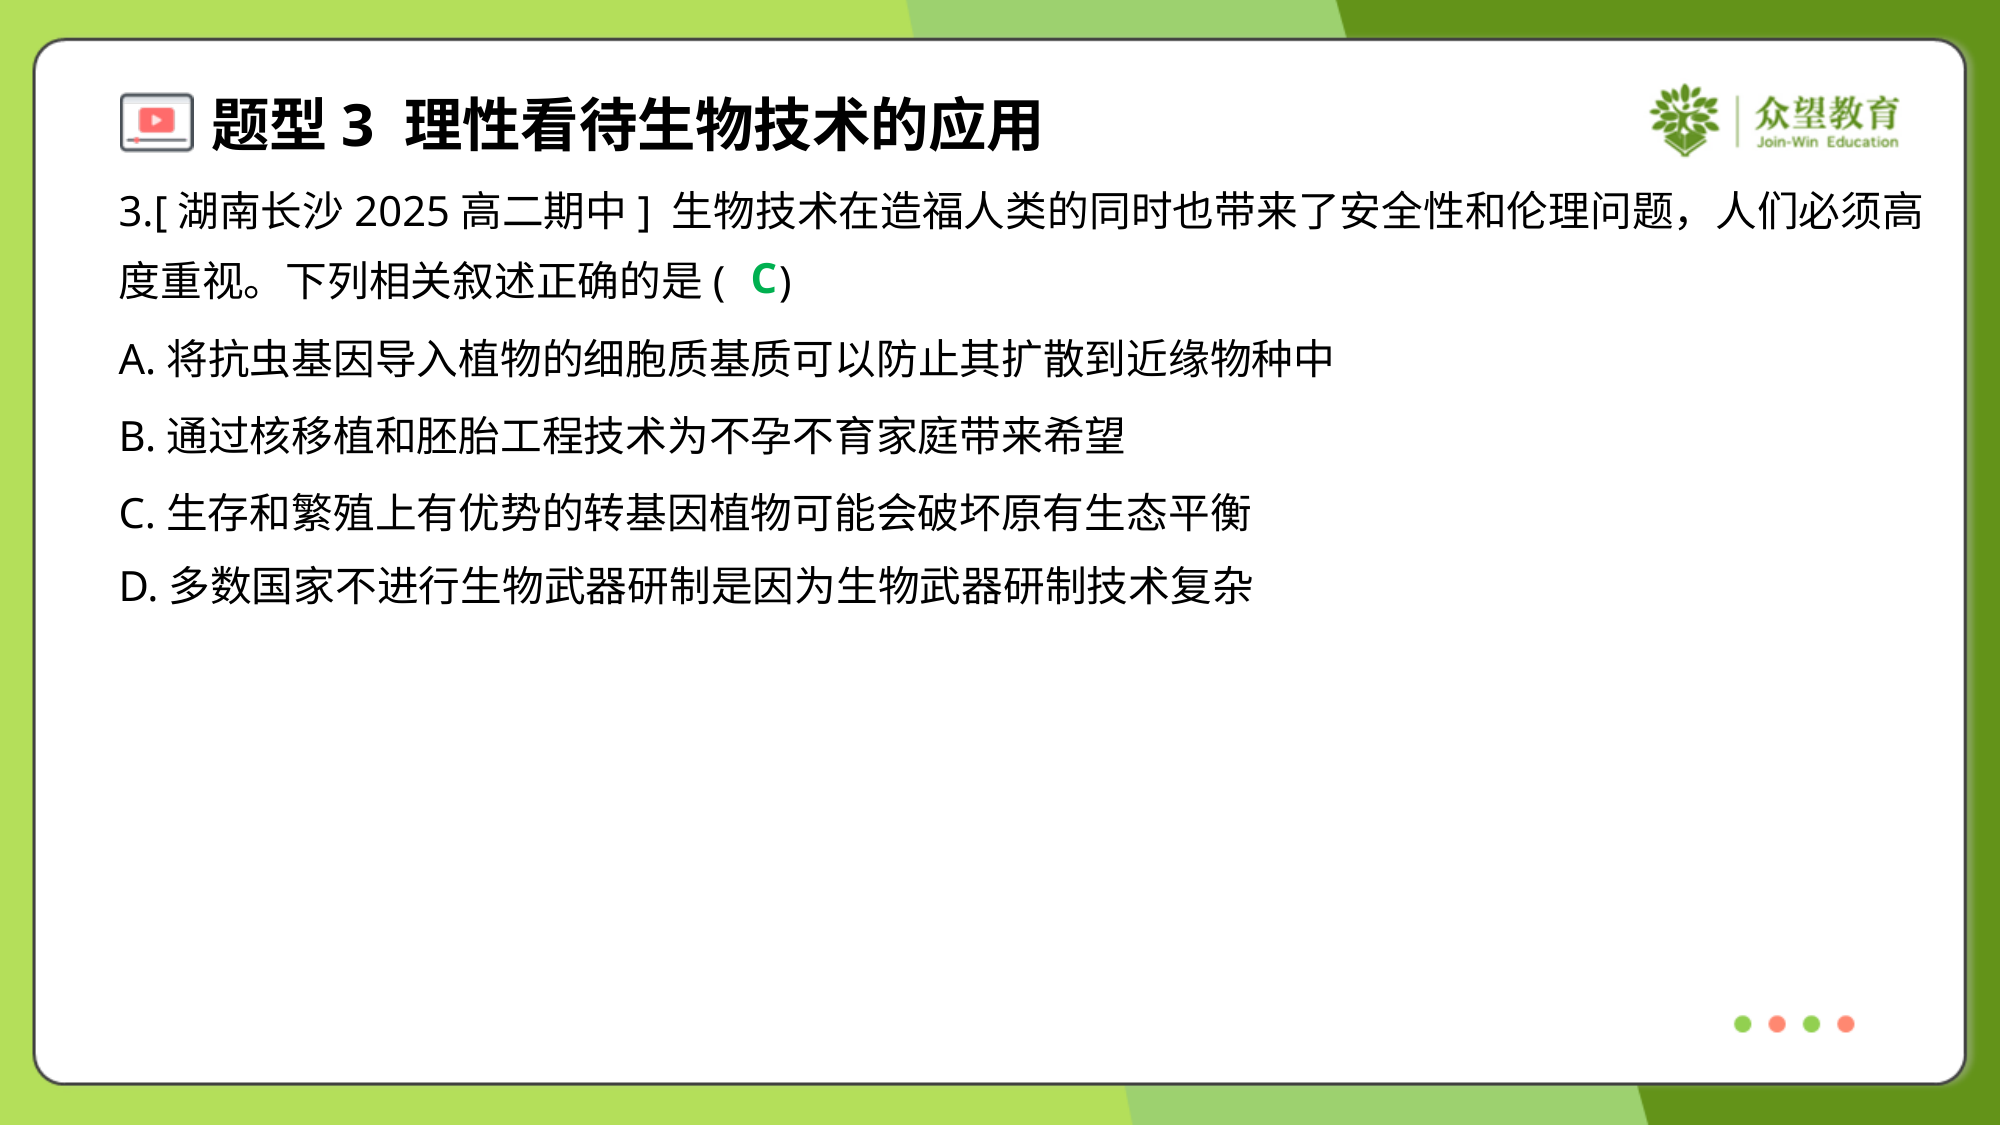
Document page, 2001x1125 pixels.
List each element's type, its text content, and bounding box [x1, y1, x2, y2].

picture [0, 0, 2000, 1125]
text_box 3.[湖南长沙2025高二期中] 生物技术在造福人类的同时也带来了安全性和伦理问题，人们必须高 度重视。下列相关叙述正确的是( ) [118, 159, 1883, 298]
text_box C [734, 231, 793, 296]
text_box A.将抗虫基因导入植物的细胞质基质可以防止其扩散到近缘物种中 B.通过核移植和胚胎工程技术为不孕不育家庭带来希望 C.生存和繁殖上有优势的转基因植物可能会破坏原有生态平衡 D.多数国家不进行生物武器研制是因为生物武器研制技术复杂 [118, 307, 1883, 603]
